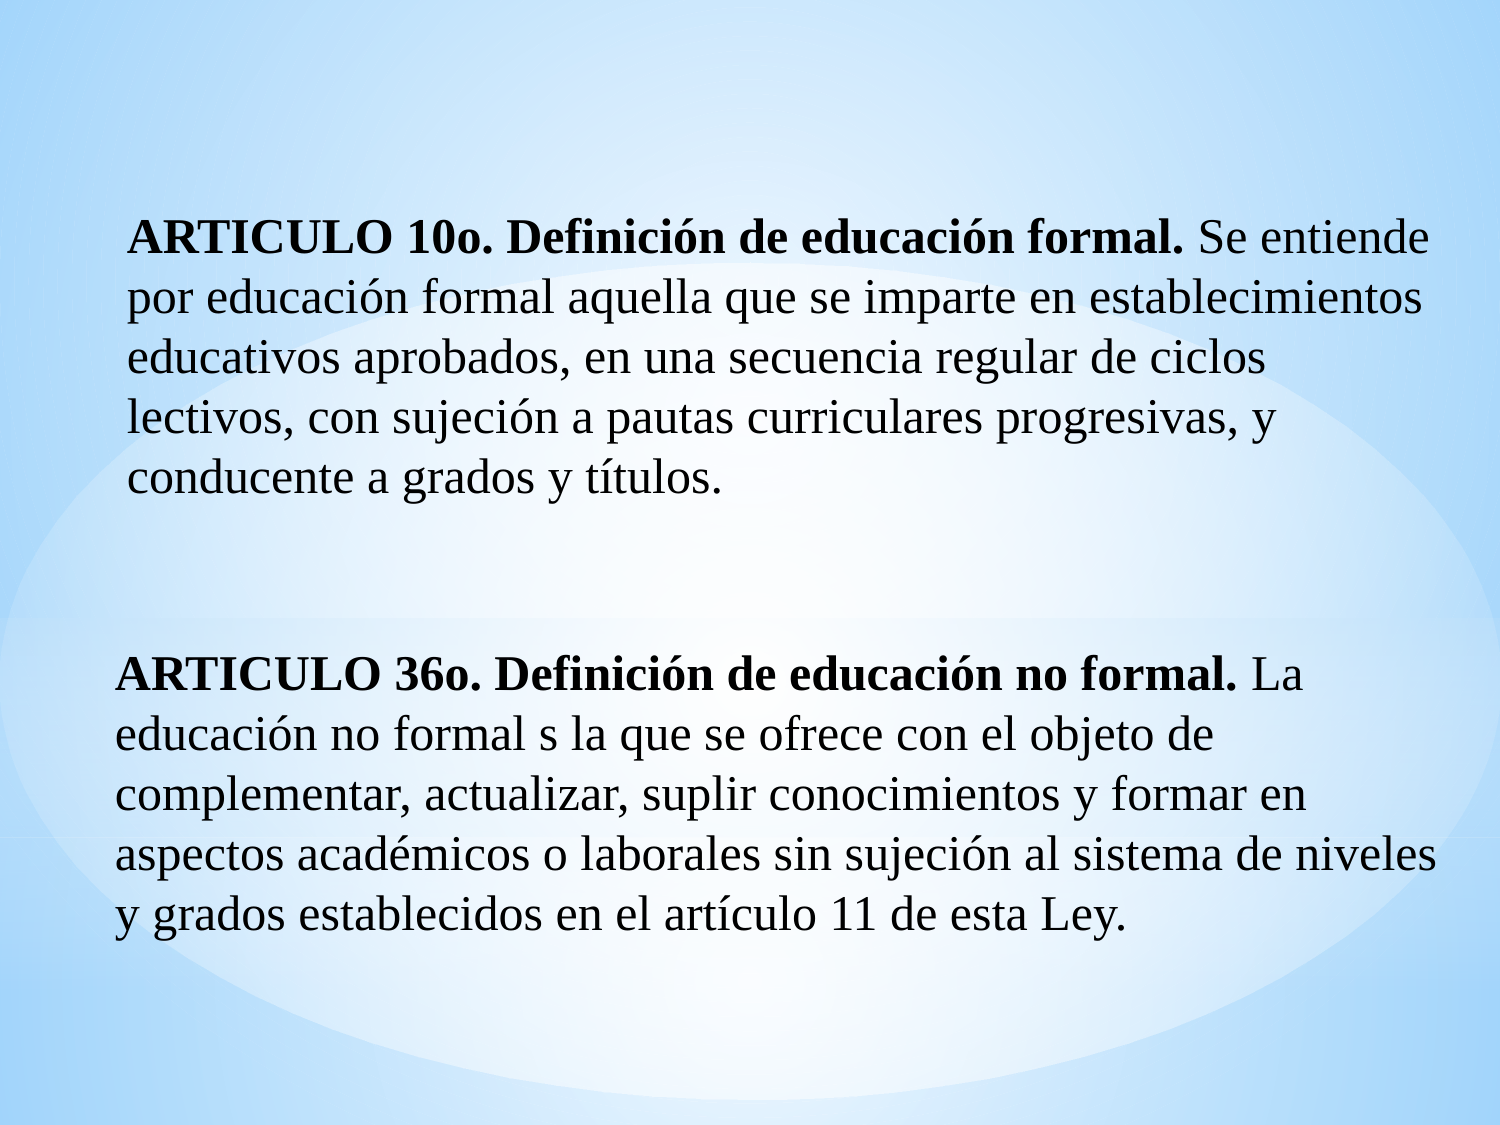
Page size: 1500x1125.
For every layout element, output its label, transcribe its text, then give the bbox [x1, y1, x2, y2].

text_box ARTICULO 10o. Definición de educación formal. Se entiende por educación formal aquella que se imparte en establecimientos educativos aprobados, en una secuencia regular de ciclos lectivos, con sujeción a pautas curriculares progresivas, y conducente a grados y títulos. [112, 196, 1448, 512]
text_box ARTICULO 36o. Definición de educación no formal. La educación no formal s la que se ofrece con el objeto de complementar, actualizar, suplir conocimientos y formar en aspectos académicos o laborales sin sujeción al sistema de niveles y grados establecidos en el artículo 11 de esta Ley. [100, 633, 1459, 948]
